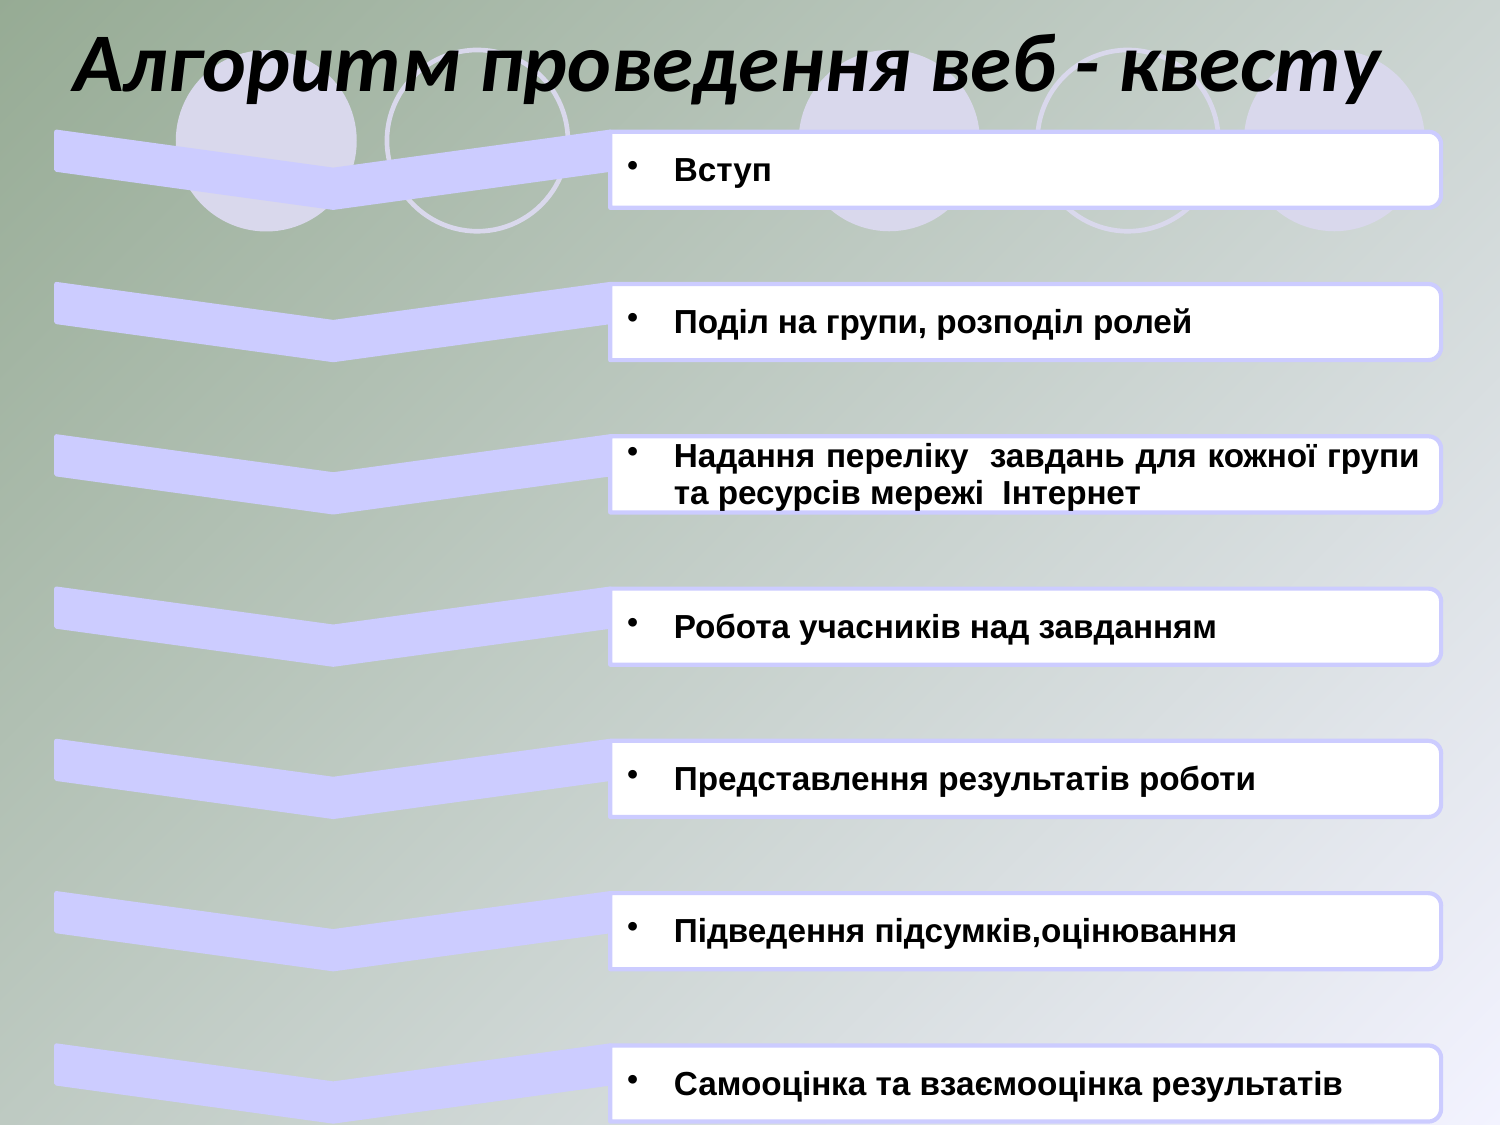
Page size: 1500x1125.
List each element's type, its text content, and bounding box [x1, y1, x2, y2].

text_box Алгоритм проведення веб - квесту [53, 0, 1418, 116]
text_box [56, 131, 1442, 1122]
